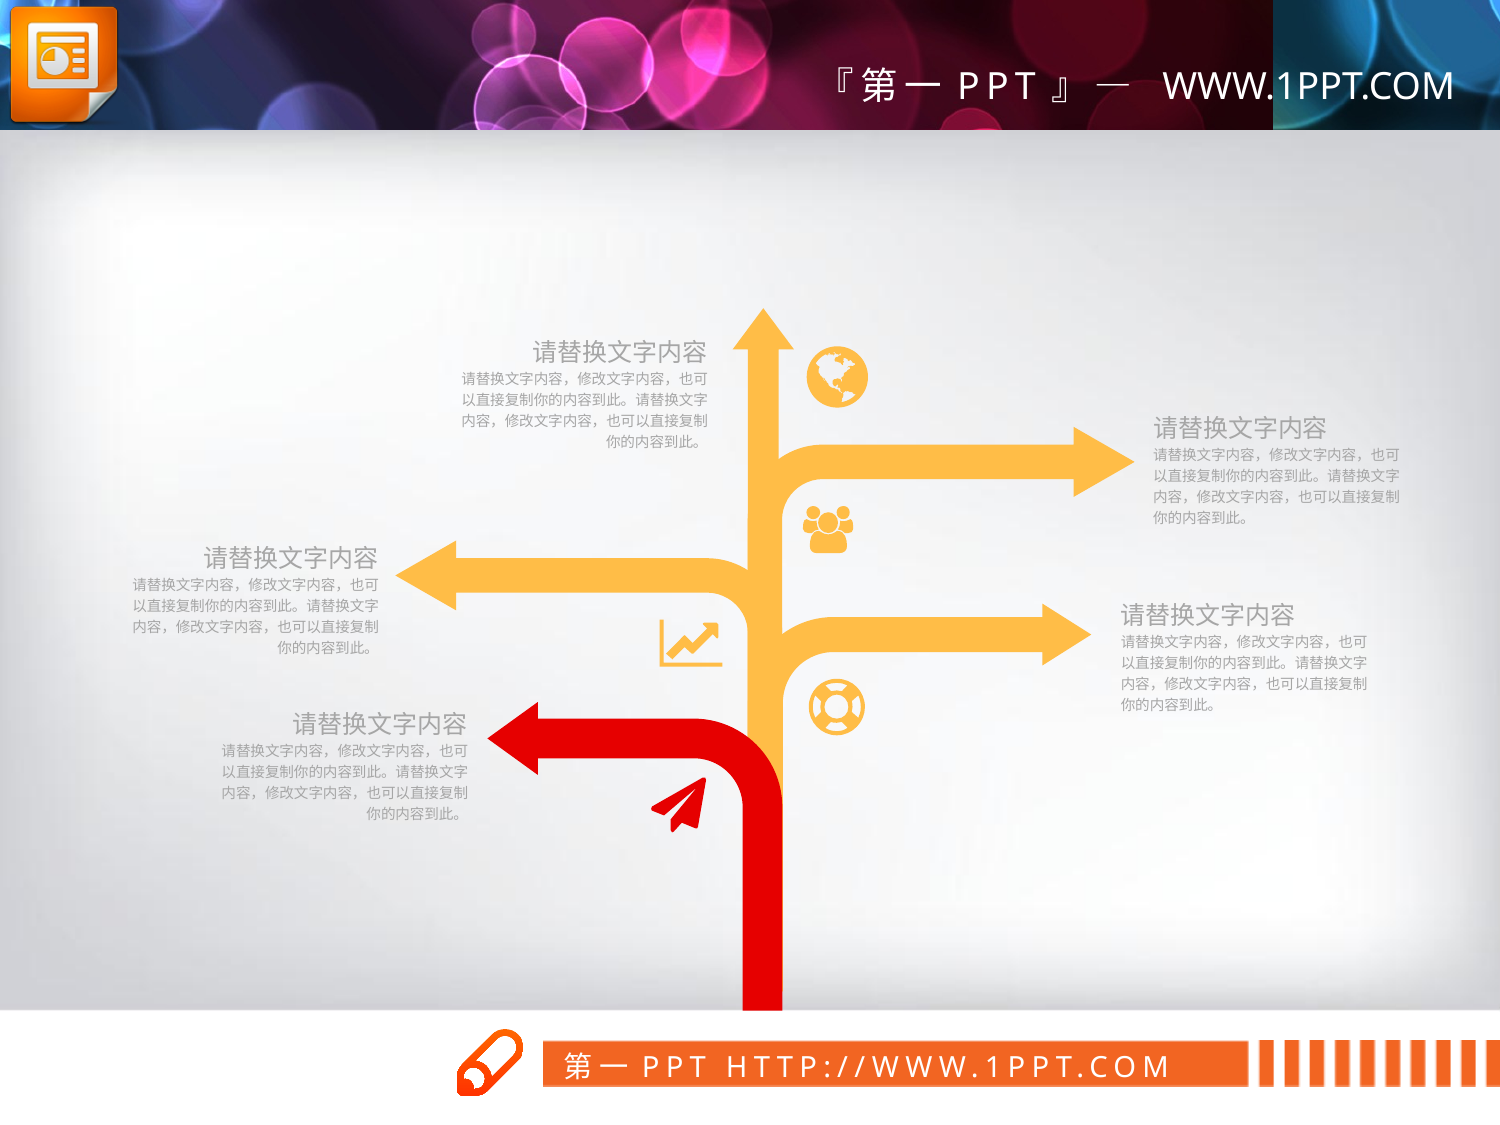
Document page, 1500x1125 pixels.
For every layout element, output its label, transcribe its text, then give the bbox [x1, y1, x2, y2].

text_box [747, 426, 1135, 627]
picture [543, 1040, 1500, 1087]
picture [0, 0, 1500, 1012]
text_box [802, 506, 854, 554]
text_box [806, 346, 868, 408]
text_box [808, 678, 865, 736]
text_box [732, 308, 794, 513]
text_box [487, 702, 783, 1011]
text_box 请替换文字内容 请替换文字内容，修改文字内容，也可以直接复制你的内容到此。请替换文字内容，修改文字内容，也可以直接复制你的内容到此。 [197, 695, 483, 830]
text_box 请替换文字内容 请替换文字内容，修改文字内容，也可以直接复制你的内容到此。请替换文字内容，修改文字内容，也可以直接复制你的内容到此。 [1106, 585, 1388, 721]
text_box 请替换文字内容 请替换文字内容，修改文字内容，也可以直接复制你的内容到此。请替换文字内容，修改文字内容，也可以直接复制你的内容到此。 [1138, 399, 1420, 534]
text_box [651, 777, 707, 833]
text_box [395, 540, 783, 700]
text_box [659, 619, 723, 667]
text_box 请替换文字内容 请替换文字内容，修改文字内容，也可以直接复制你的内容到此。请替换文字内容，修改文字内容，也可以直接复制你的内容到此。 [440, 323, 723, 458]
text_box [747, 603, 1092, 799]
text_box 请替换文字内容 请替换文字内容，修改文字内容，也可以直接复制你的内容到此。请替换文字内容，修改文字内容，也可以直接复制你的内容到此。 [112, 529, 394, 664]
